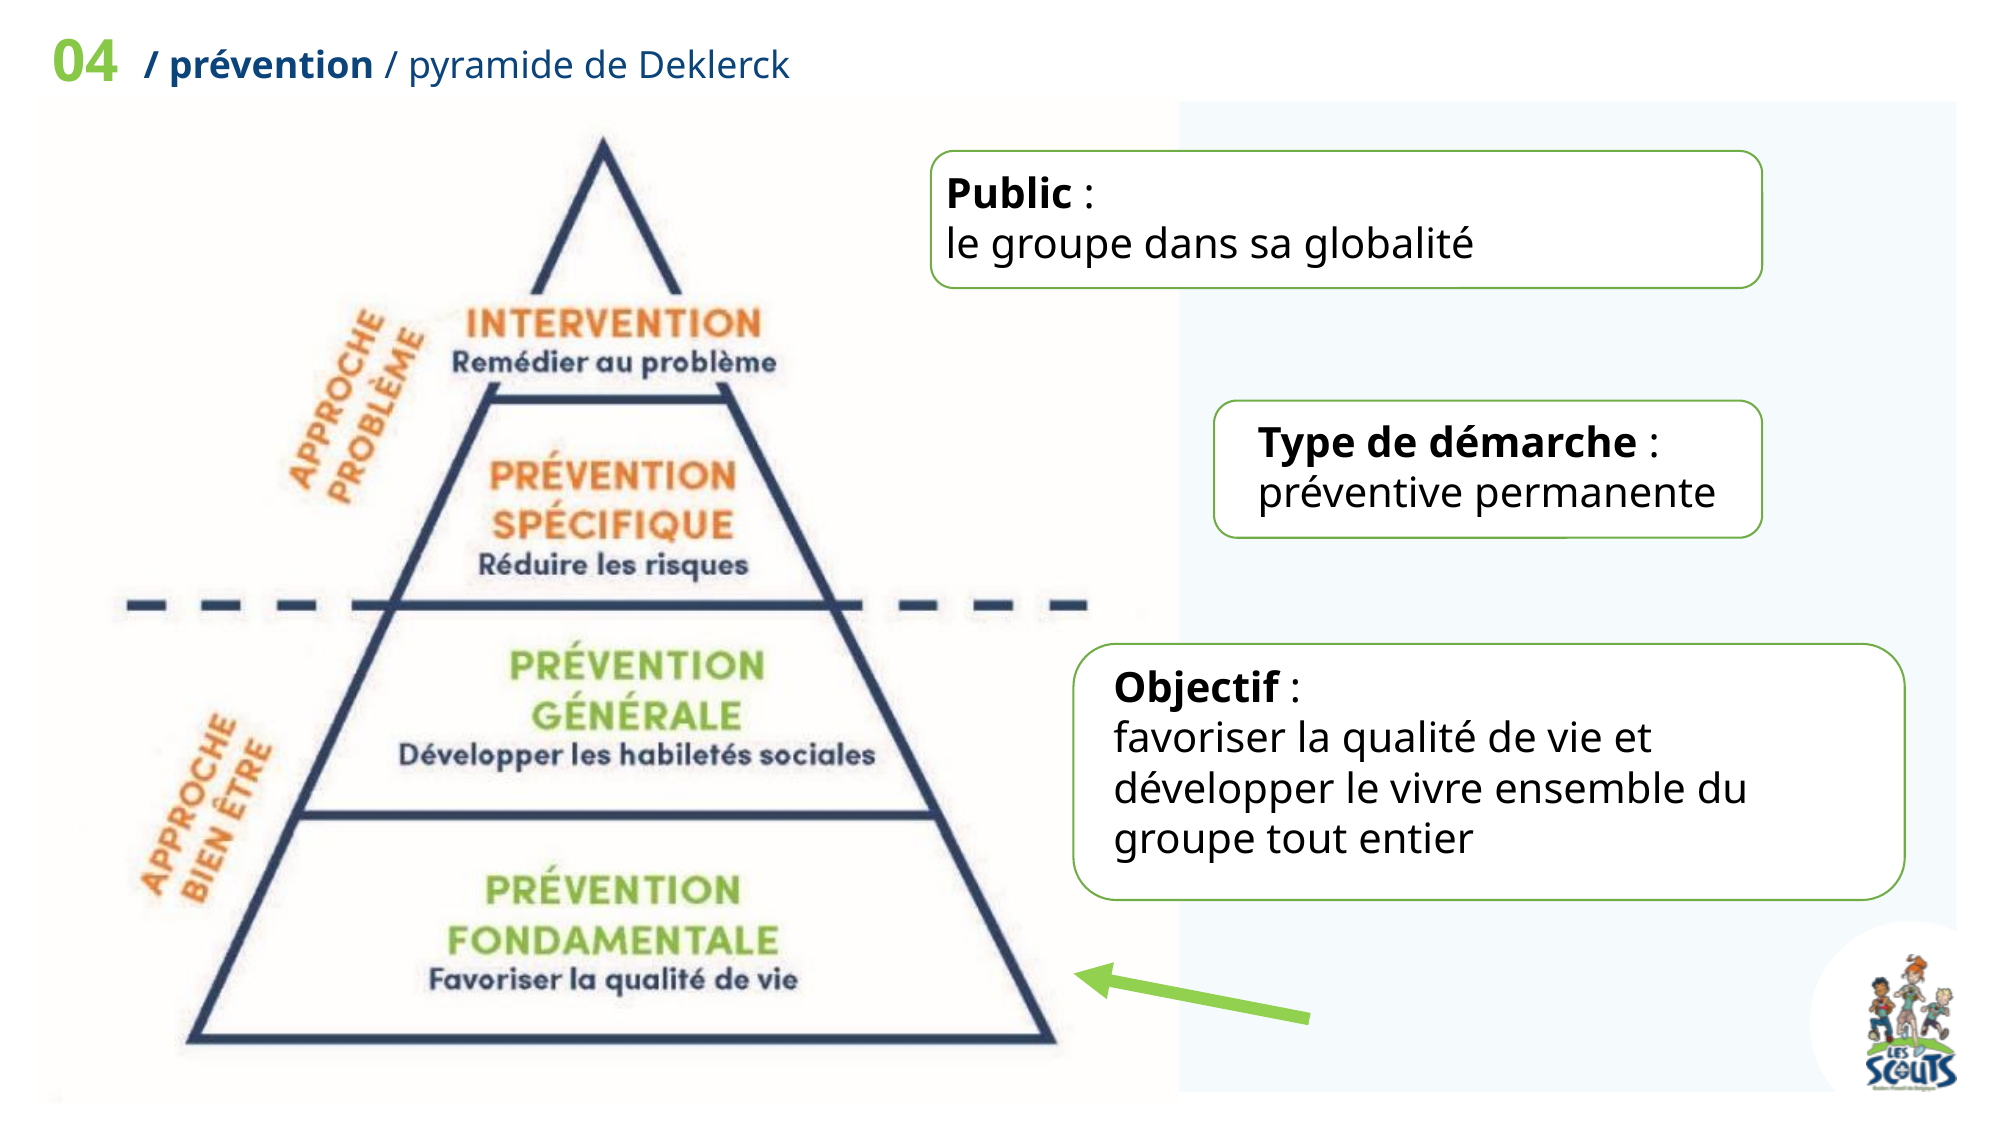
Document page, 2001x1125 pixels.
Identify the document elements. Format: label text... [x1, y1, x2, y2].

text_box Type de démarche : préventive permanente [1242, 408, 1905, 524]
text_box Objectif : favoriser la qualité de vie et développer le vivre ensemble du groupe tout entier [1179, 653, 1880, 869]
text_box Public : le groupe dans sa globalité [1179, 159, 1763, 275]
text_box [1213, 399, 1762, 539]
picture [1866, 954, 1957, 1092]
text_box [1179, 642, 1906, 902]
text_box 04 [37, 15, 151, 94]
text_box [1179, 149, 1759, 159]
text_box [1073, 973, 1310, 1020]
text_box / prévention / pyramide de Deklerck [151, 33, 1310, 94]
picture [37, 94, 1179, 1106]
text_box [1179, 275, 1762, 290]
